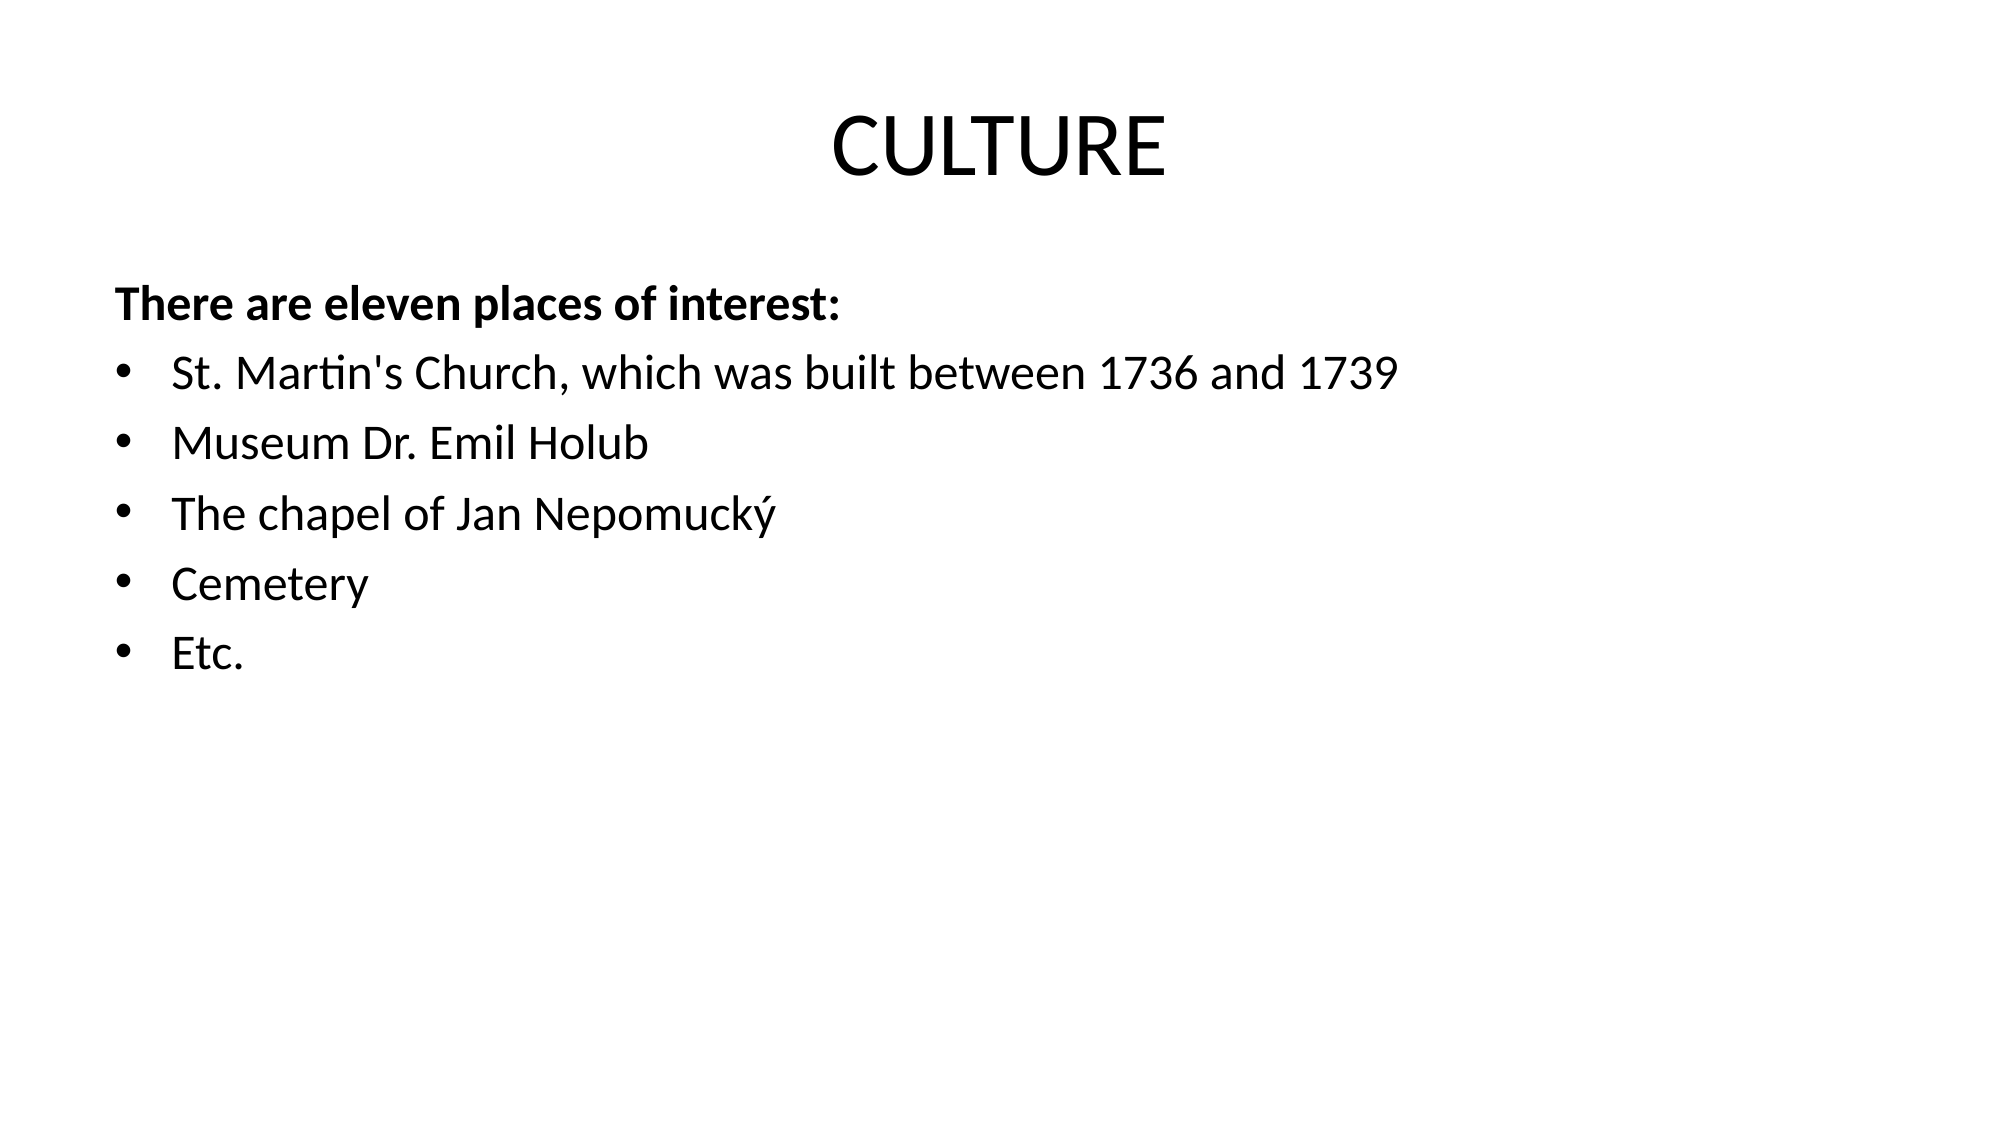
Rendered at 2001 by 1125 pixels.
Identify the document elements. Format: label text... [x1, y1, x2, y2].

list There are eleven places of interest: St. Martin's Church, which was built between 1736 and 1739 Museum Dr. Emil Holub The chapel of Jan Nepomucký Cemetery Etc. [99, 262, 1900, 1005]
title CULTURE [99, 45, 1900, 233]
